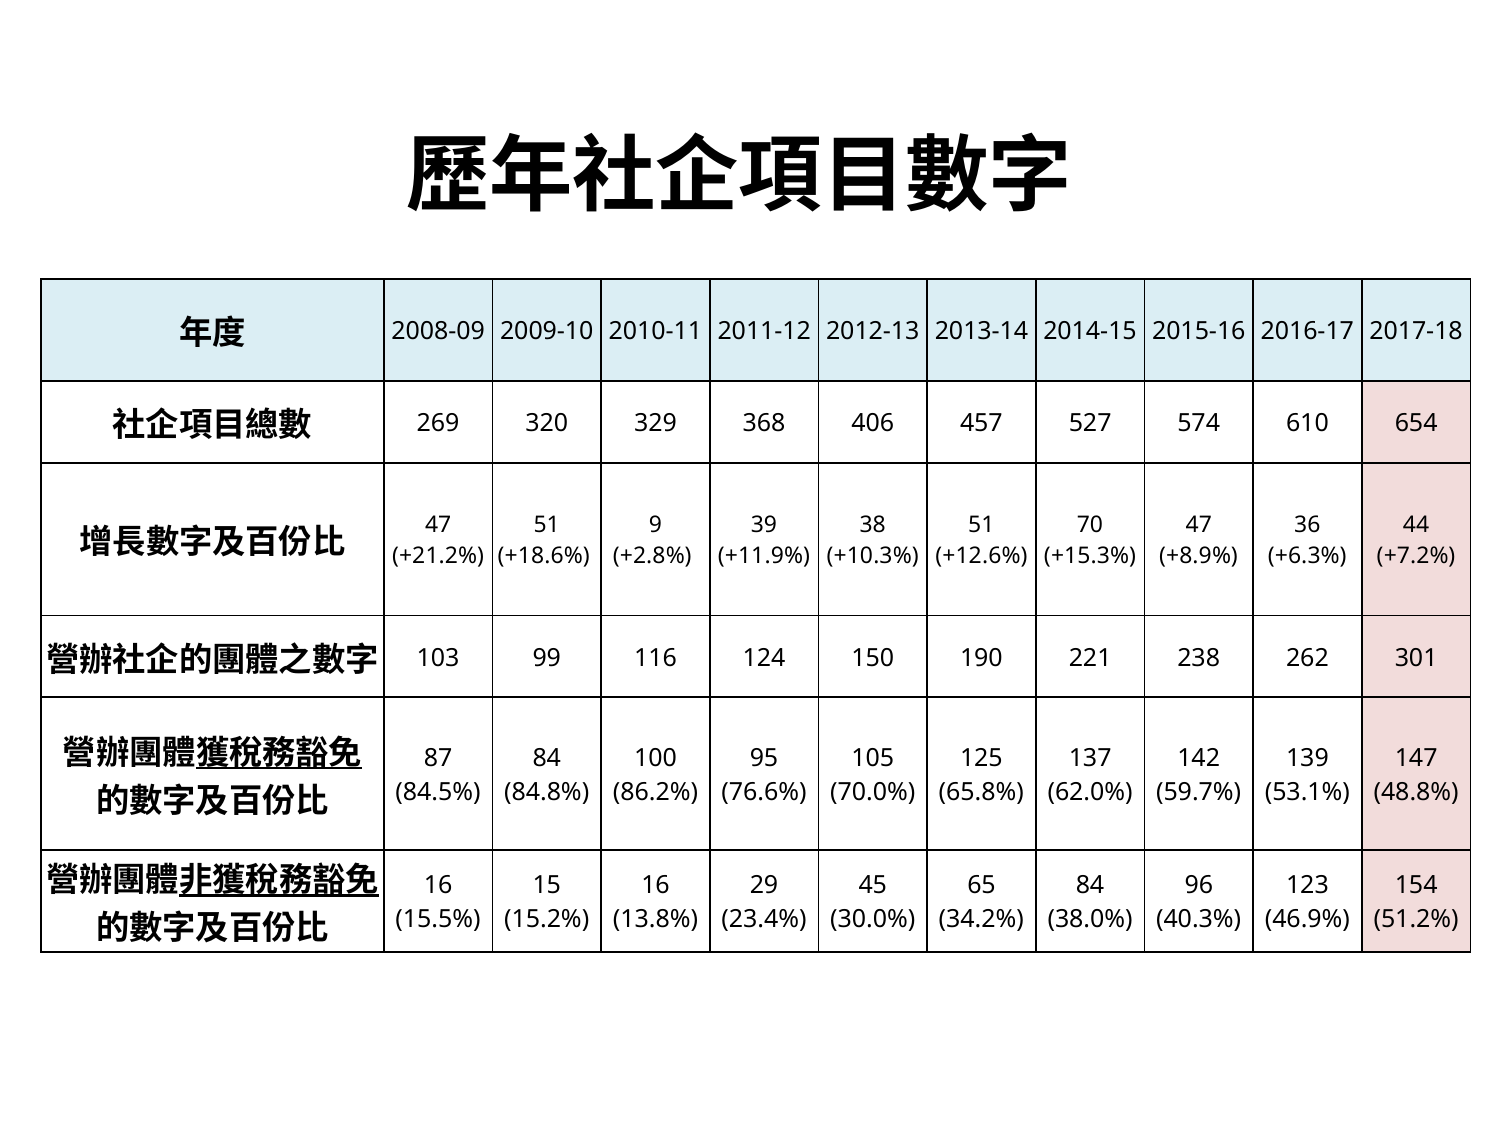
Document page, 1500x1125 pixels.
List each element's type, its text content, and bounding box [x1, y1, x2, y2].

table_cell 96 (40.3%) [1145, 851, 1252, 951]
table_cell 99 [493, 616, 600, 696]
table_header 年度 [42, 280, 383, 380]
table_cell 36 (+6.3%) [1254, 464, 1361, 615]
table_cell 137 (62.0%) [1037, 698, 1144, 849]
table_cell 營辦團體非獲稅務豁免 的數字及百份比 [42, 851, 383, 951]
table_cell 320 [493, 382, 600, 462]
table_header 2010-11 [602, 280, 709, 380]
table_cell 100 (86.2%) [602, 698, 709, 849]
table_cell 368 [711, 382, 818, 462]
table_cell 301 [1363, 616, 1470, 696]
table_cell 社企項目總數 [42, 382, 383, 462]
table_cell 87 (84.5%) [385, 698, 492, 849]
table_cell 70 (+15.3%) [1037, 464, 1144, 615]
table_header 2014-15 [1037, 280, 1144, 380]
table_cell 238 [1145, 616, 1252, 696]
table_cell 84 (84.8%) [493, 698, 600, 849]
table_header 2008-09 [385, 280, 492, 380]
table_cell 9 (+2.8%) [602, 464, 709, 615]
table_cell 營辦社企的團體之數字 [42, 616, 383, 696]
table_cell 39 (+11.9%) [711, 464, 818, 615]
table_cell 16 (13.8%) [602, 851, 709, 951]
table_cell 增長數字及百份比 [42, 464, 383, 615]
table_cell 139 (53.1%) [1254, 698, 1361, 849]
table_cell 16 (15.5%) [385, 851, 492, 951]
table_cell 147 (48.8%) [1363, 698, 1470, 849]
table_cell 105 (70.0%) [819, 698, 926, 849]
table_header 2016-17 [1254, 280, 1361, 380]
table_cell 154 (51.2%) [1363, 851, 1470, 951]
table_cell 406 [819, 382, 926, 462]
table_cell 29 (23.4%) [711, 851, 818, 951]
table_cell 38 (+10.3%) [819, 464, 926, 615]
table_header 2013-14 [928, 280, 1035, 380]
table_cell 116 [602, 616, 709, 696]
table_cell 47 (+8.9%) [1145, 464, 1252, 615]
table_cell 125 (65.8%) [928, 698, 1035, 849]
table_cell 457 [928, 382, 1035, 462]
table_cell 15 (15.2%) [493, 851, 600, 951]
table_cell 95 (76.6%) [711, 698, 818, 849]
table_cell 527 [1037, 382, 1144, 462]
table_cell 44 (+7.2%) [1363, 464, 1470, 615]
title 歷年社企項目數字 [383, 101, 1095, 242]
table_cell 51 (+12.6%) [928, 464, 1035, 615]
table_cell 124 [711, 616, 818, 696]
table_cell 221 [1037, 616, 1144, 696]
table_cell 574 [1145, 382, 1252, 462]
table_cell 營辦團體獲稅務豁免 的數字及百份比 [42, 698, 383, 849]
table_cell 51 (+18.6%) [493, 464, 600, 615]
table_cell 47 (+21.2%) [385, 464, 492, 615]
table_cell 84 (38.0%) [1037, 851, 1144, 951]
table_cell 103 [385, 616, 492, 696]
table_cell 65 (34.2%) [928, 851, 1035, 951]
table_cell 123 (46.9%) [1254, 851, 1361, 951]
table_header 2011-12 [711, 280, 818, 380]
table_cell 190 [928, 616, 1035, 696]
table_cell 142 (59.7%) [1145, 698, 1252, 849]
table_cell 329 [602, 382, 709, 462]
table_cell 654 [1363, 382, 1470, 462]
table_header 2012-13 [819, 280, 926, 380]
table_header 2017-18 [1363, 280, 1470, 380]
table_cell 150 [819, 616, 926, 696]
table_header 2015-16 [1145, 280, 1252, 380]
table_cell 269 [385, 382, 492, 462]
table_header 2009-10 [493, 280, 600, 380]
table_cell 610 [1254, 382, 1361, 462]
table_cell 262 [1254, 616, 1361, 696]
table_cell 45 (30.0%) [819, 851, 926, 951]
